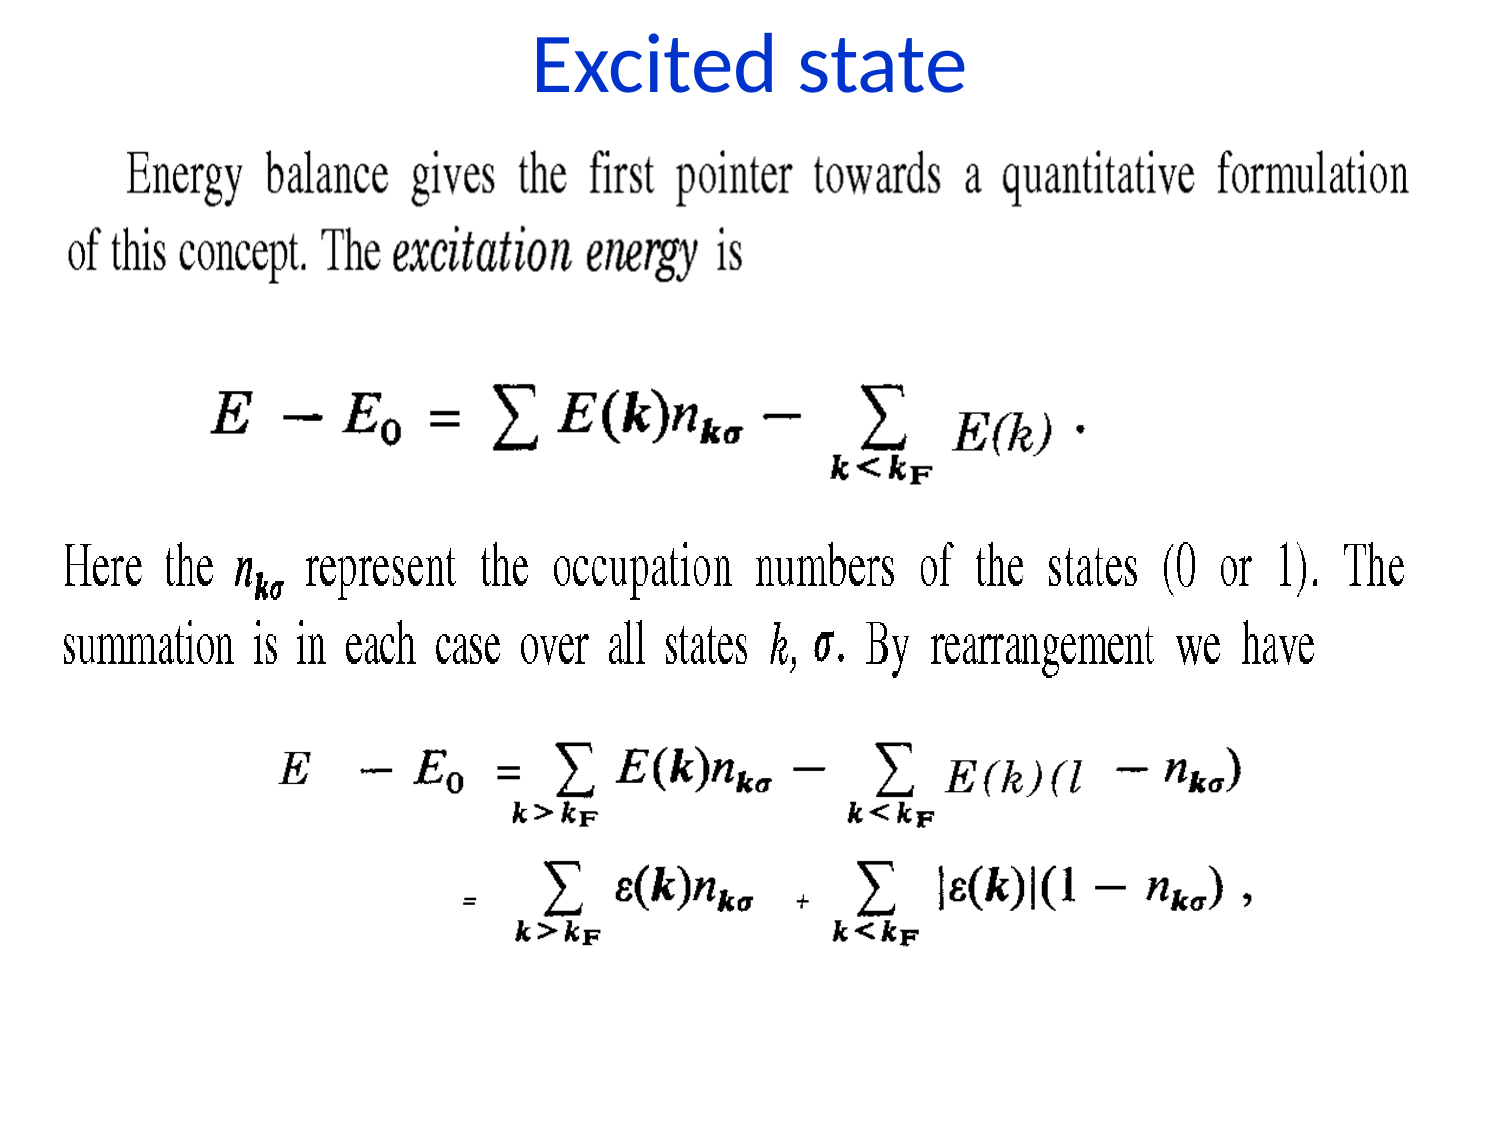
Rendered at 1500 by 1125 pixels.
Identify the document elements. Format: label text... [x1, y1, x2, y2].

title Excited state [75, 0, 1425, 118]
picture [249, 713, 1281, 963]
picture [41, 349, 1426, 701]
picture [60, 149, 1426, 292]
